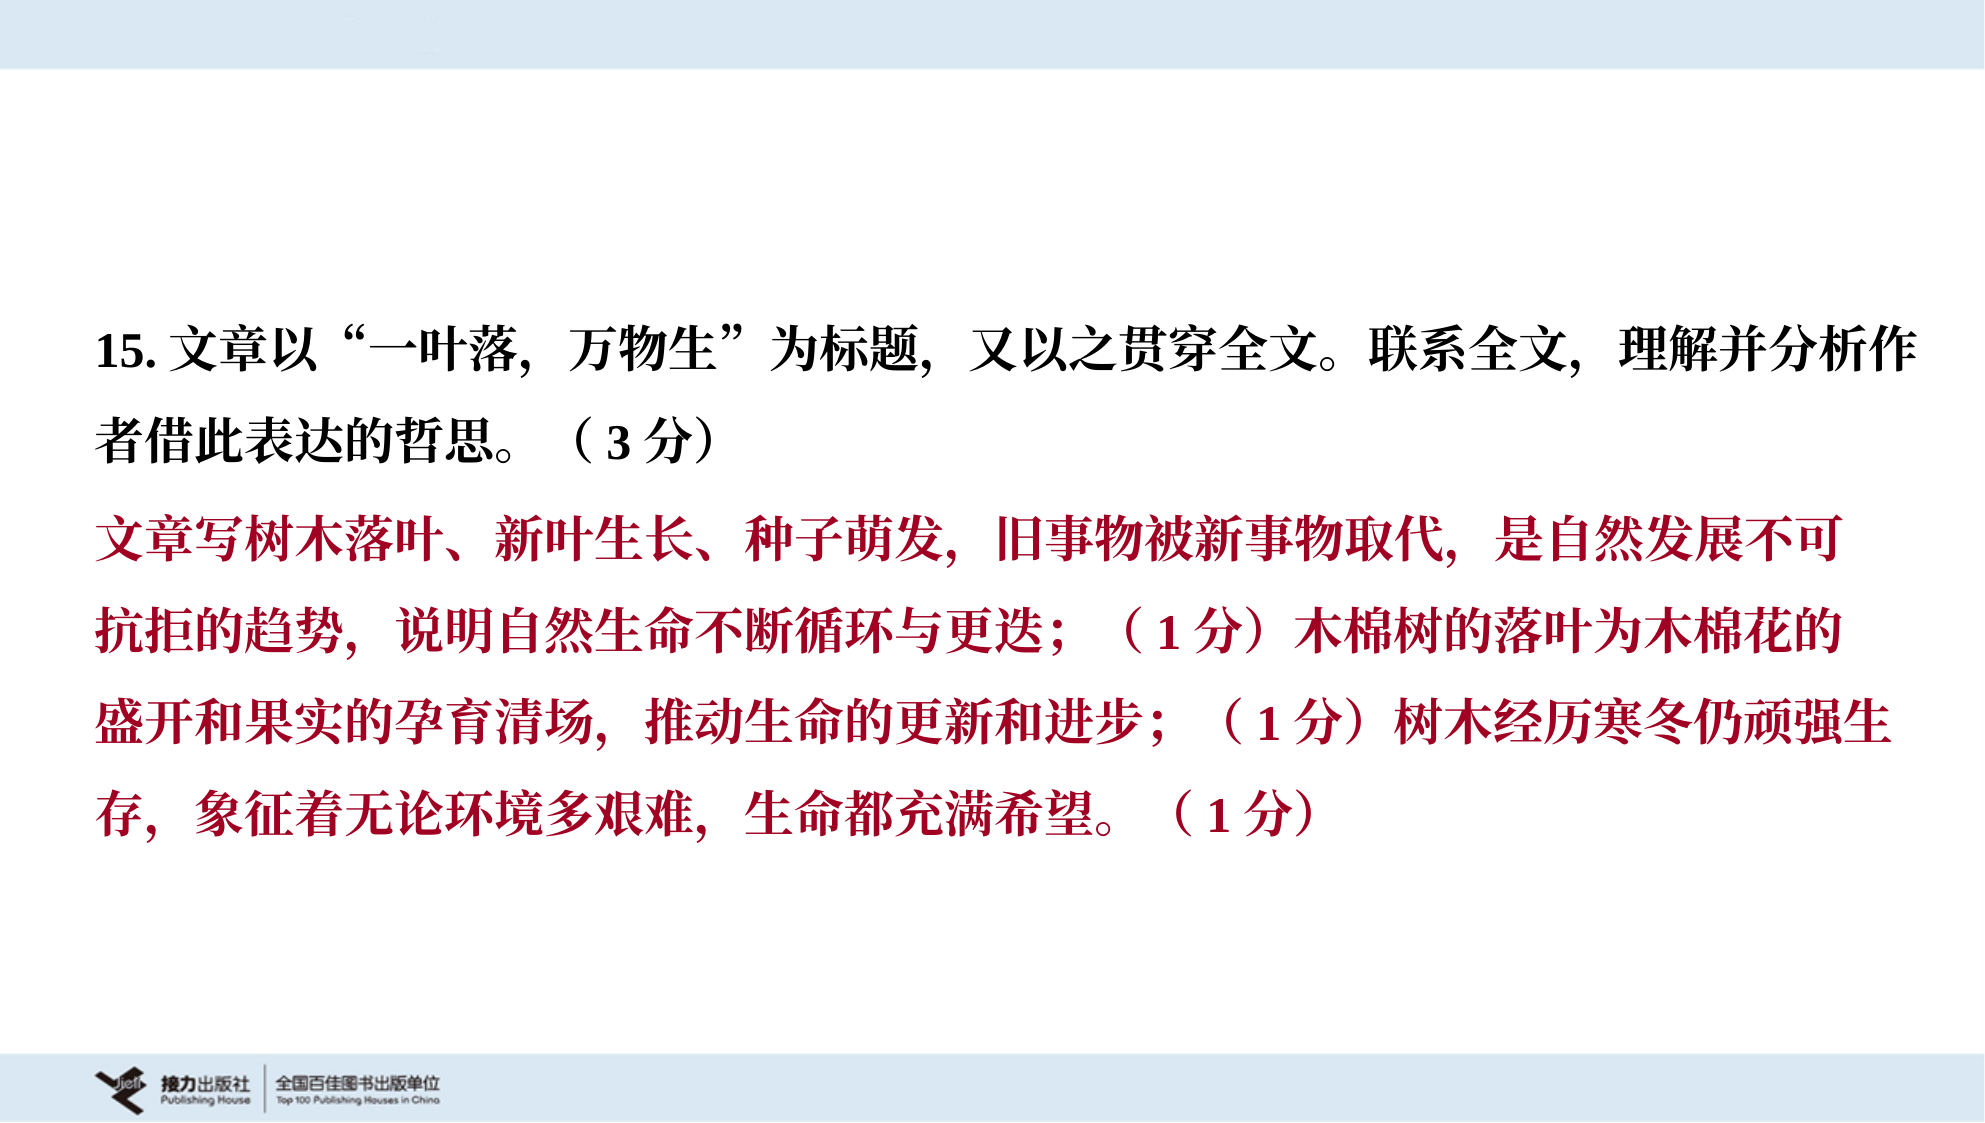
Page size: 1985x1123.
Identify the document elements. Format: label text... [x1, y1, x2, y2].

picture [0, 0, 1985, 1122]
text_box 15.文章以“一叶落，万物生”为标题，又以之贯穿全文。联系全文，理解并分析作 者借此表达的哲思。（3分） [94, 286, 1892, 470]
text_box 文章写树木落叶、新叶生长、种子萌发，旧事物被新事物取代，是自然发展不可 抗拒的趋势，说明自然生命不断循环与更迭；（1分）木棉树的落叶为木棉花的 盛开和果实的孕育清场，推动生命的更新和进步；（1分）树木经历寒冬仍顽强生 存，象征着无论环境多艰难，生命都充满希望。（1分） [94, 475, 1892, 843]
